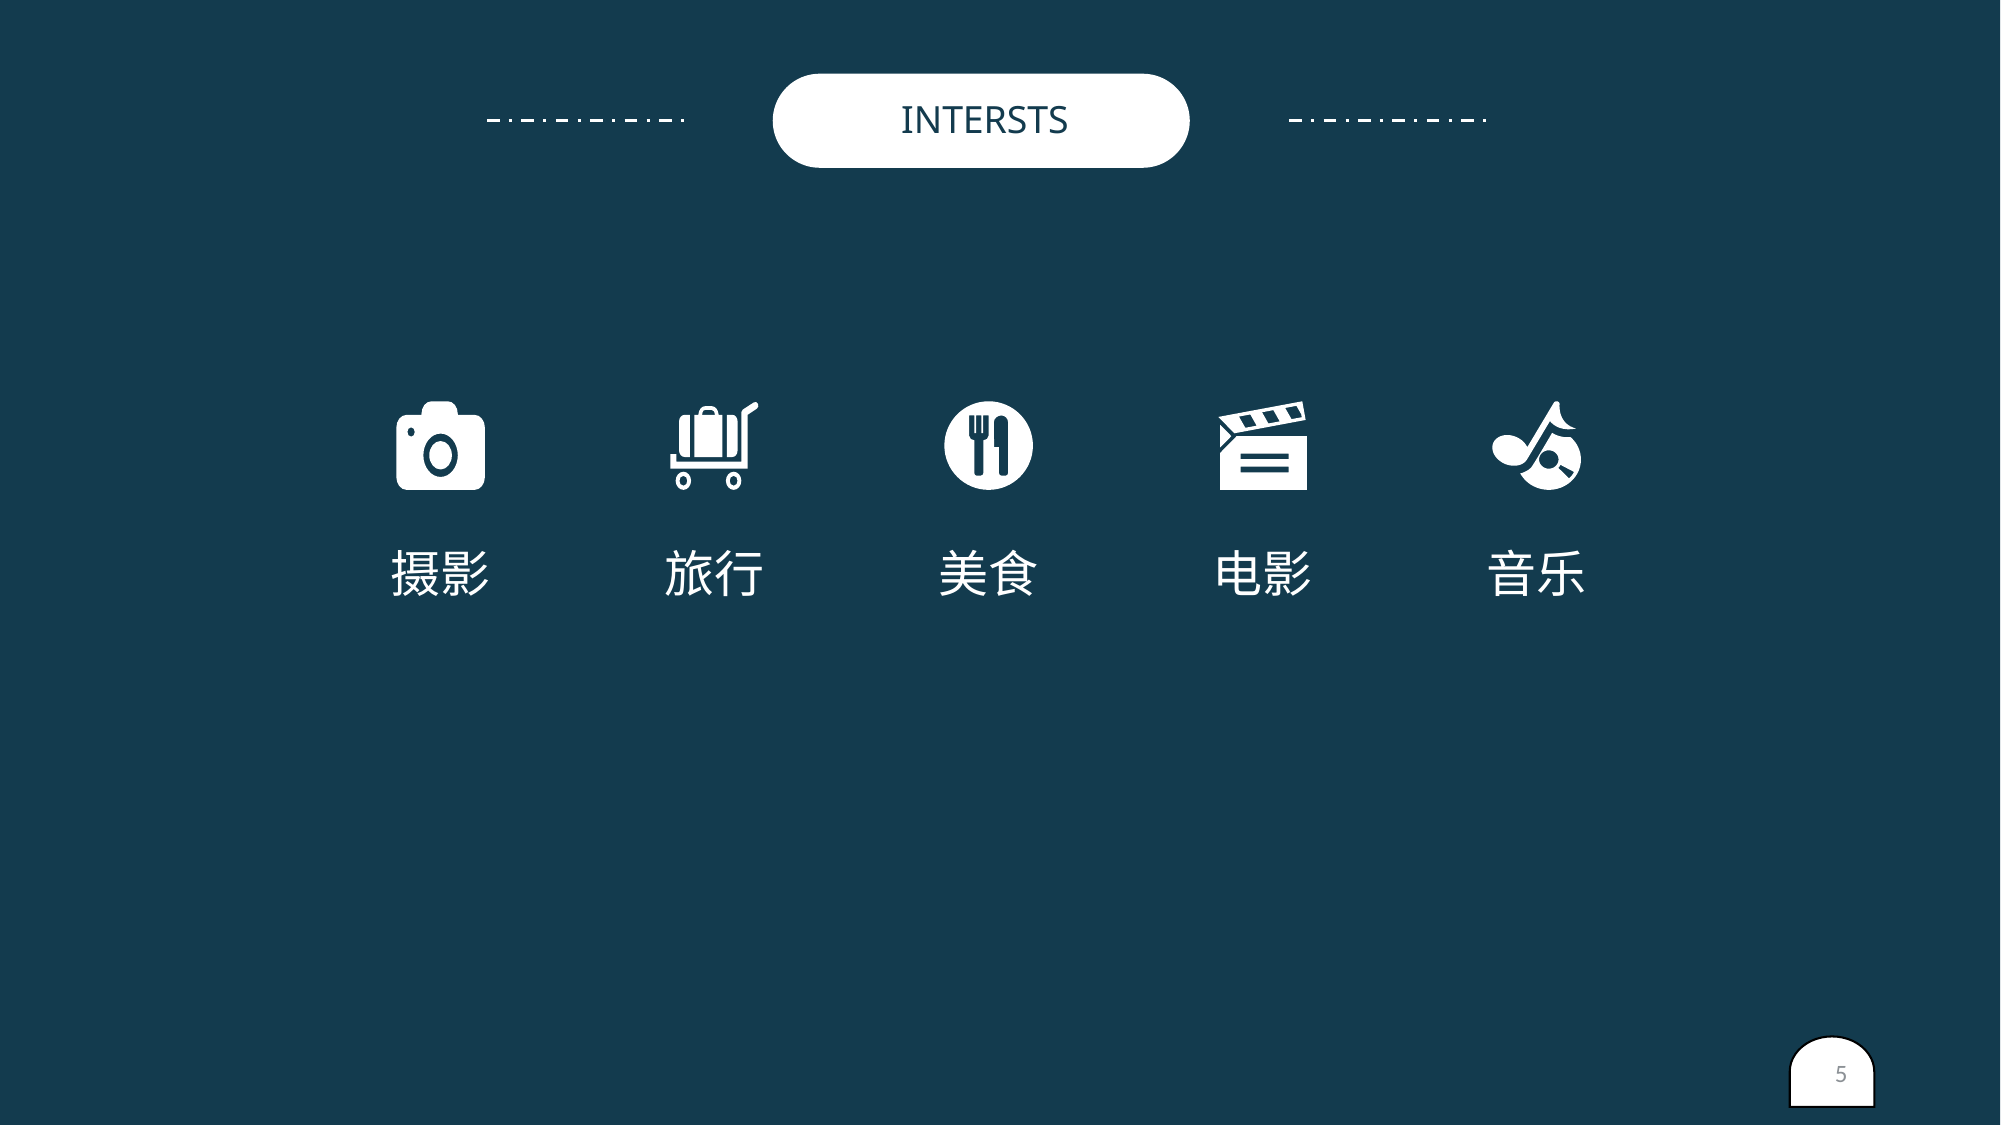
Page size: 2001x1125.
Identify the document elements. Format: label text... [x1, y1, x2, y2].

text_box [1220, 436, 1307, 490]
text_box [1520, 432, 1581, 490]
slide_number 5 [1412, 1042, 1863, 1103]
text_box [395, 400, 486, 491]
text_box [944, 401, 1033, 490]
text_box [675, 471, 692, 490]
text_box 摄影 [375, 535, 506, 611]
text_box [725, 471, 742, 490]
text_box 音乐 [1471, 535, 1602, 611]
text_box [1220, 424, 1232, 448]
text_box 旅行 [649, 535, 780, 611]
text_box 美食 [923, 535, 1054, 611]
text_box 电影 [1197, 535, 1328, 611]
text_box [1492, 401, 1576, 466]
text_box [670, 402, 759, 469]
text_box [1218, 401, 1306, 434]
text_box INTERSTS [886, 88, 1094, 148]
picture [0, 0, 2001, 1125]
